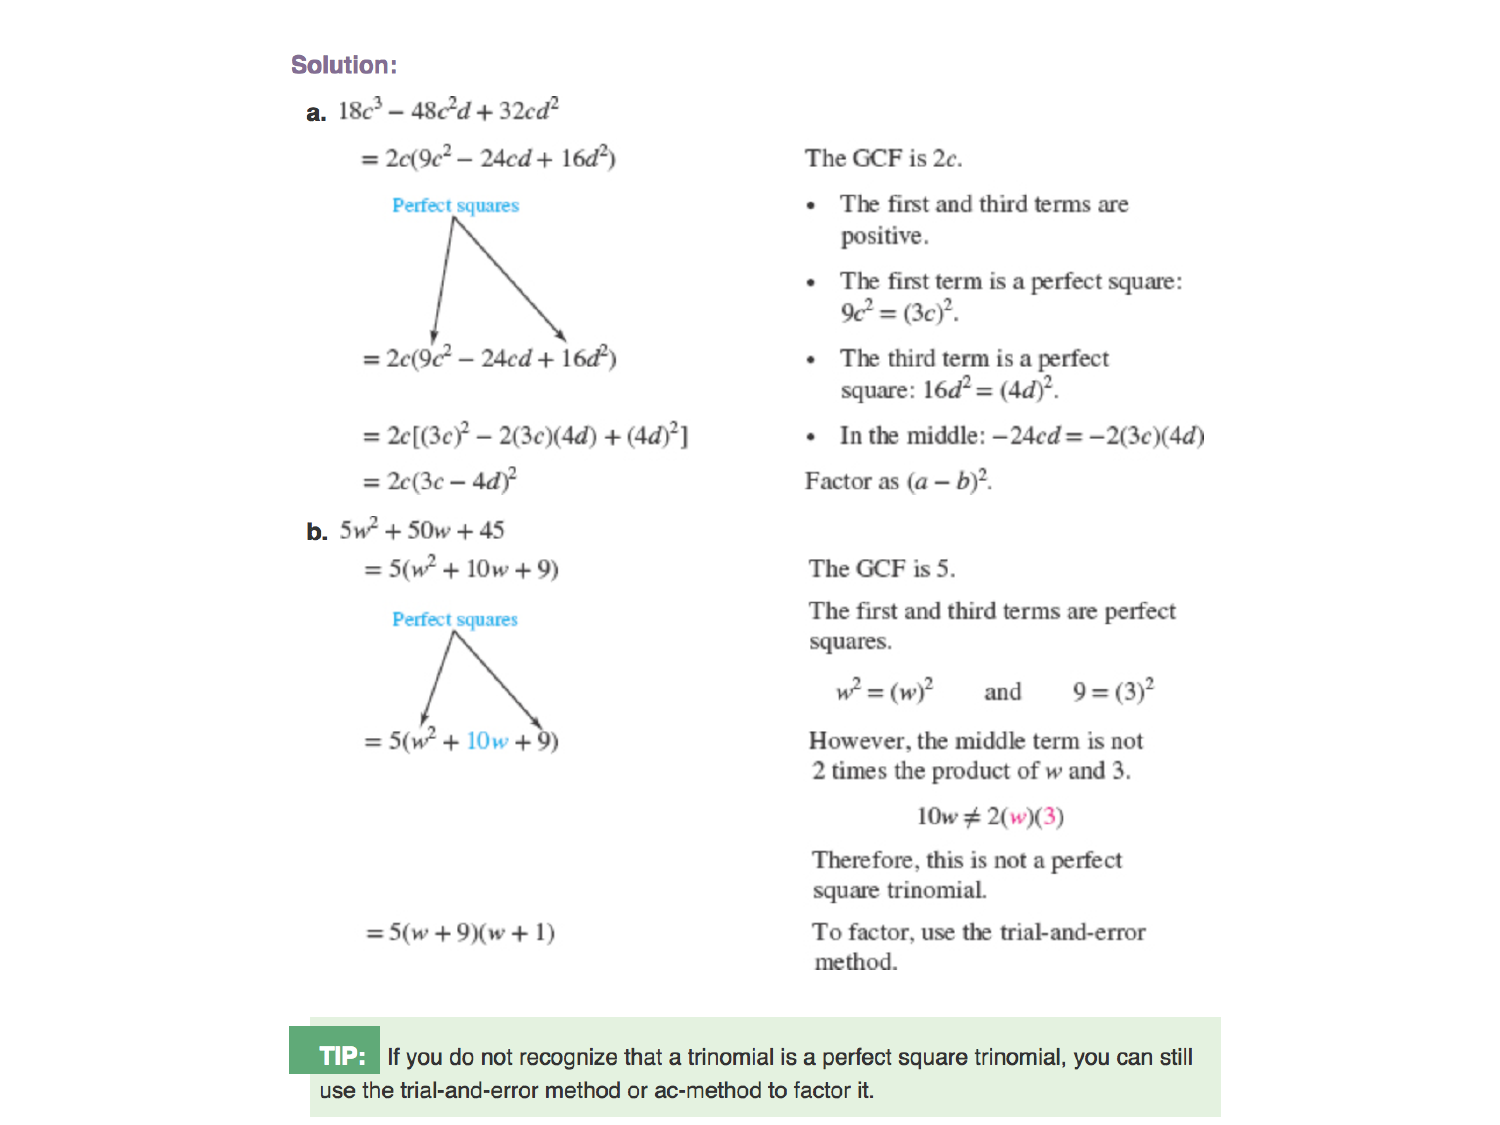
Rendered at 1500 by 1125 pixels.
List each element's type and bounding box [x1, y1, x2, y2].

list [0, 44, 1500, 1118]
